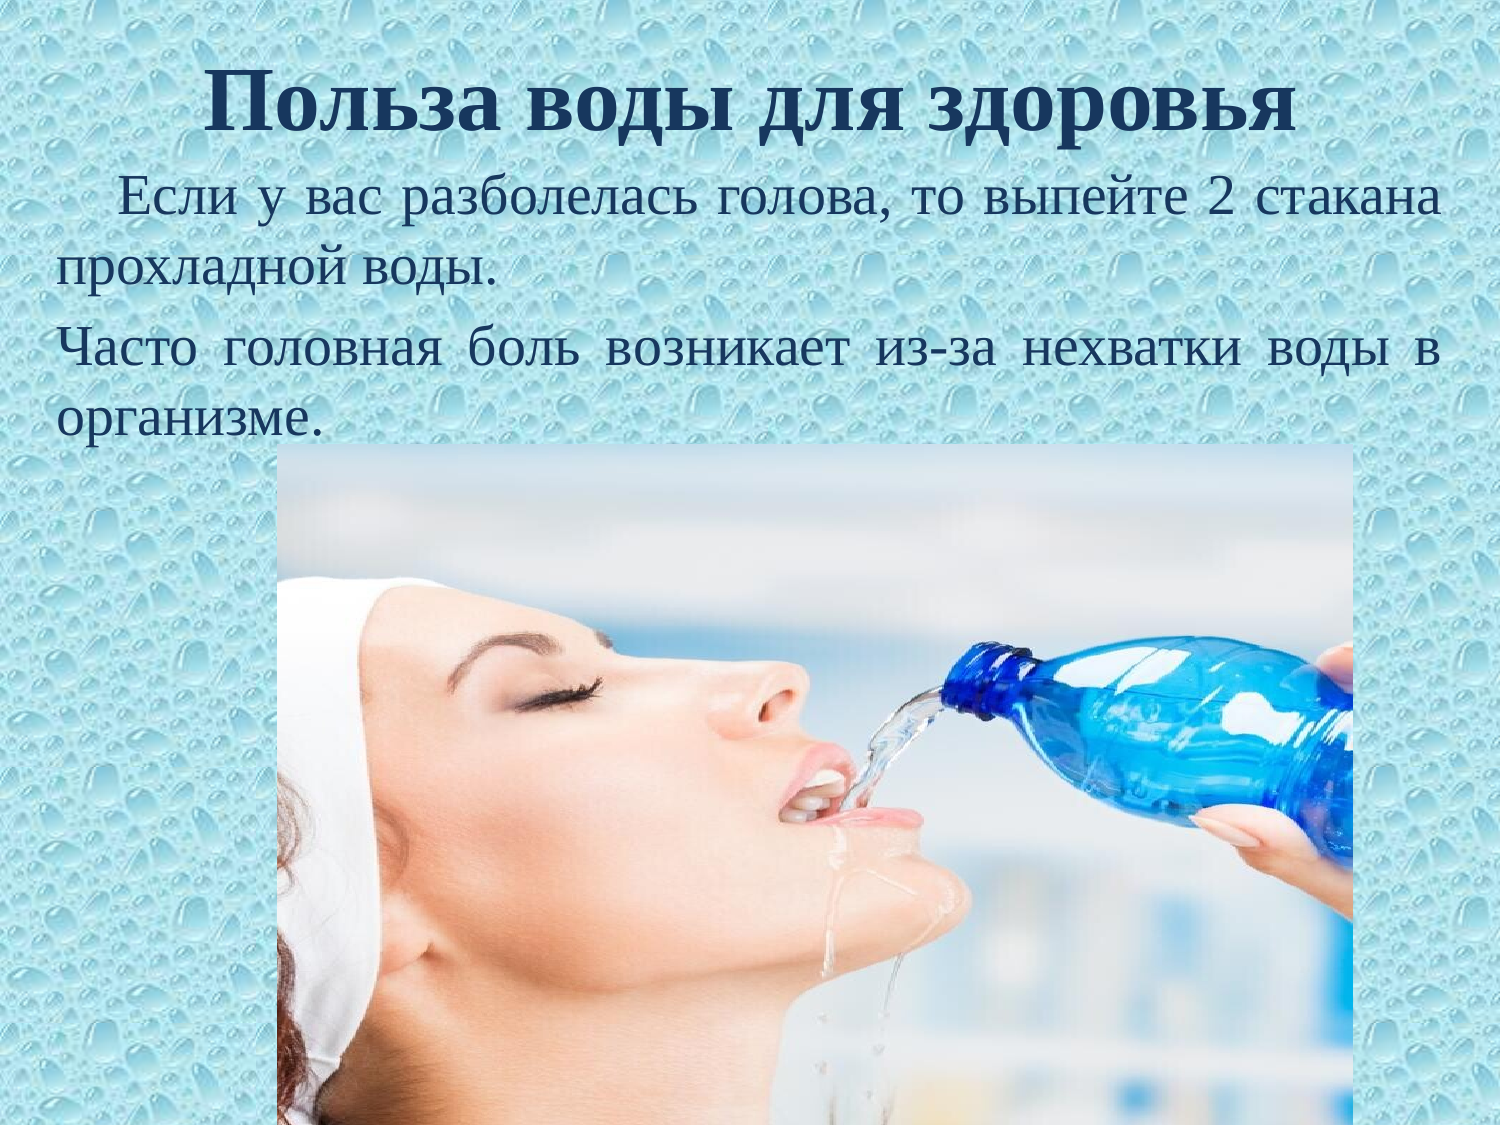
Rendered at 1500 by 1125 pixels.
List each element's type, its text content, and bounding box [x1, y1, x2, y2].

list Если у вас разболелась голова, то выпейте 2 стакана прохладной воды. Часто головная боль возникает из-за нехватки воды в организме. [41, 149, 1459, 457]
title Польза воды для здоровья [76, 0, 1427, 149]
picture [0, 0, 1500, 1125]
